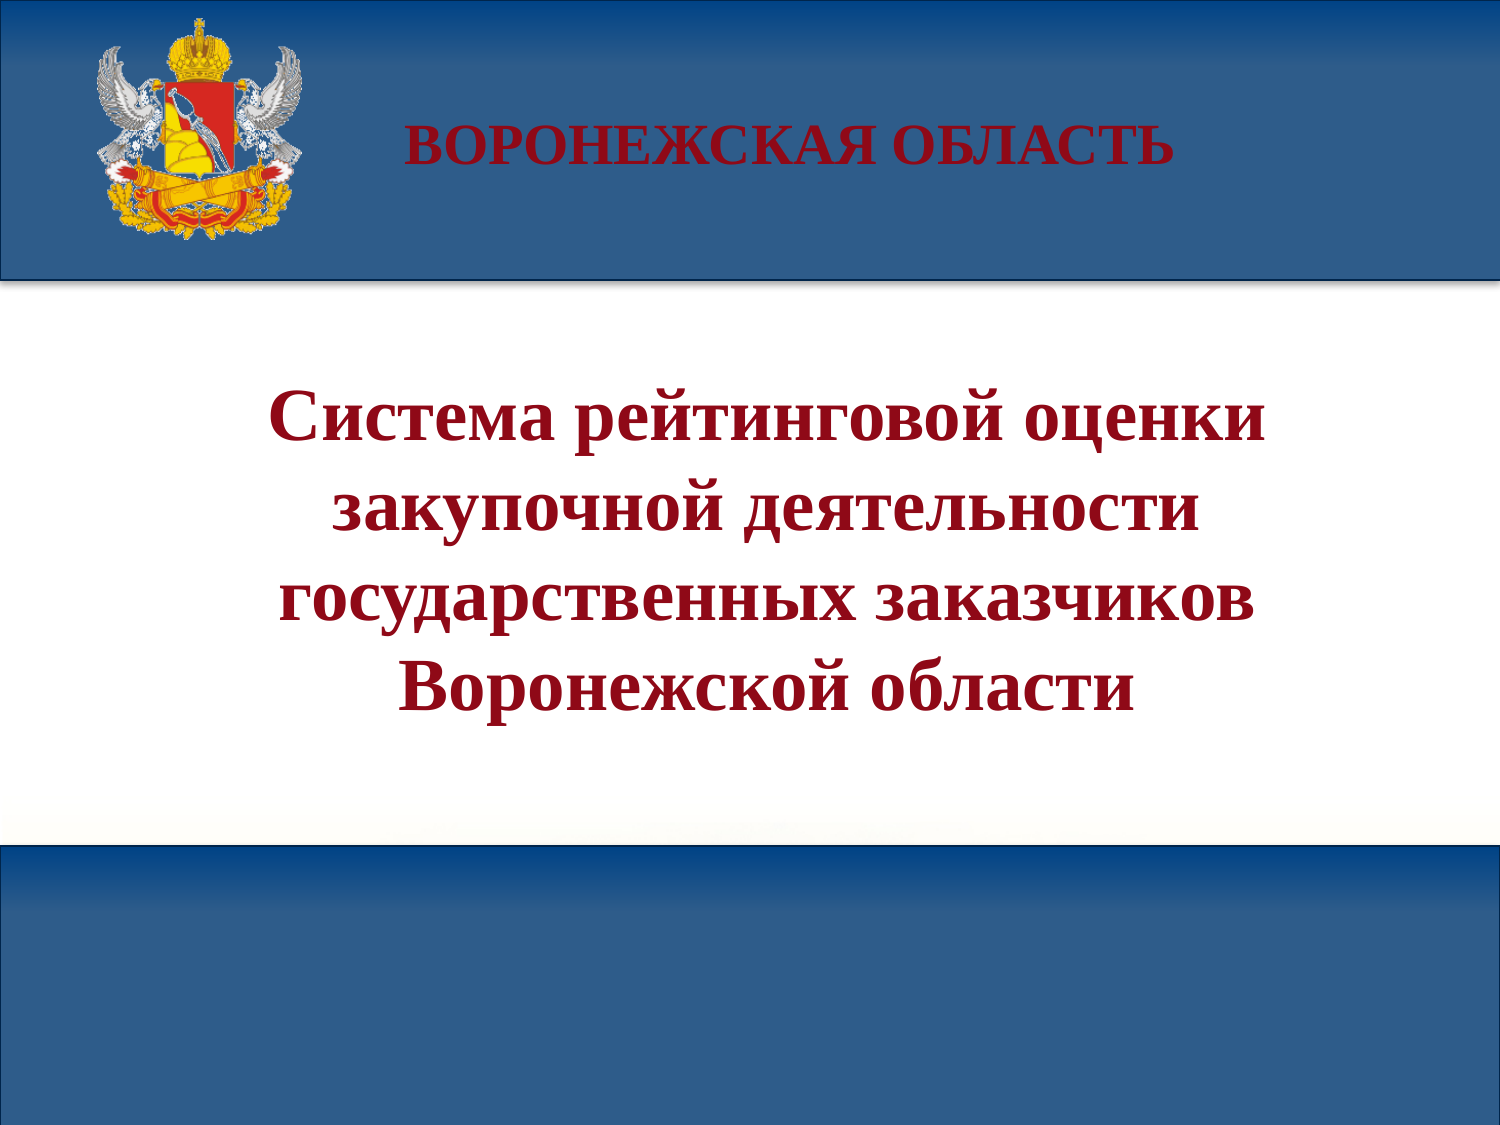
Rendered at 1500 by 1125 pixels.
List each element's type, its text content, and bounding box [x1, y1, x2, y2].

picture [0, 281, 1500, 845]
picture [97, 18, 302, 240]
text_box ВОРОНЕЖСКАЯ ОБЛАСТЬ [375, 98, 1191, 184]
text_box [0, 845, 1500, 1125]
text_box [0, 0, 1500, 281]
text_box Система рейтинговой оценки закупочной деятельности государственных заказчиков Воронежской области [84, 357, 1437, 720]
